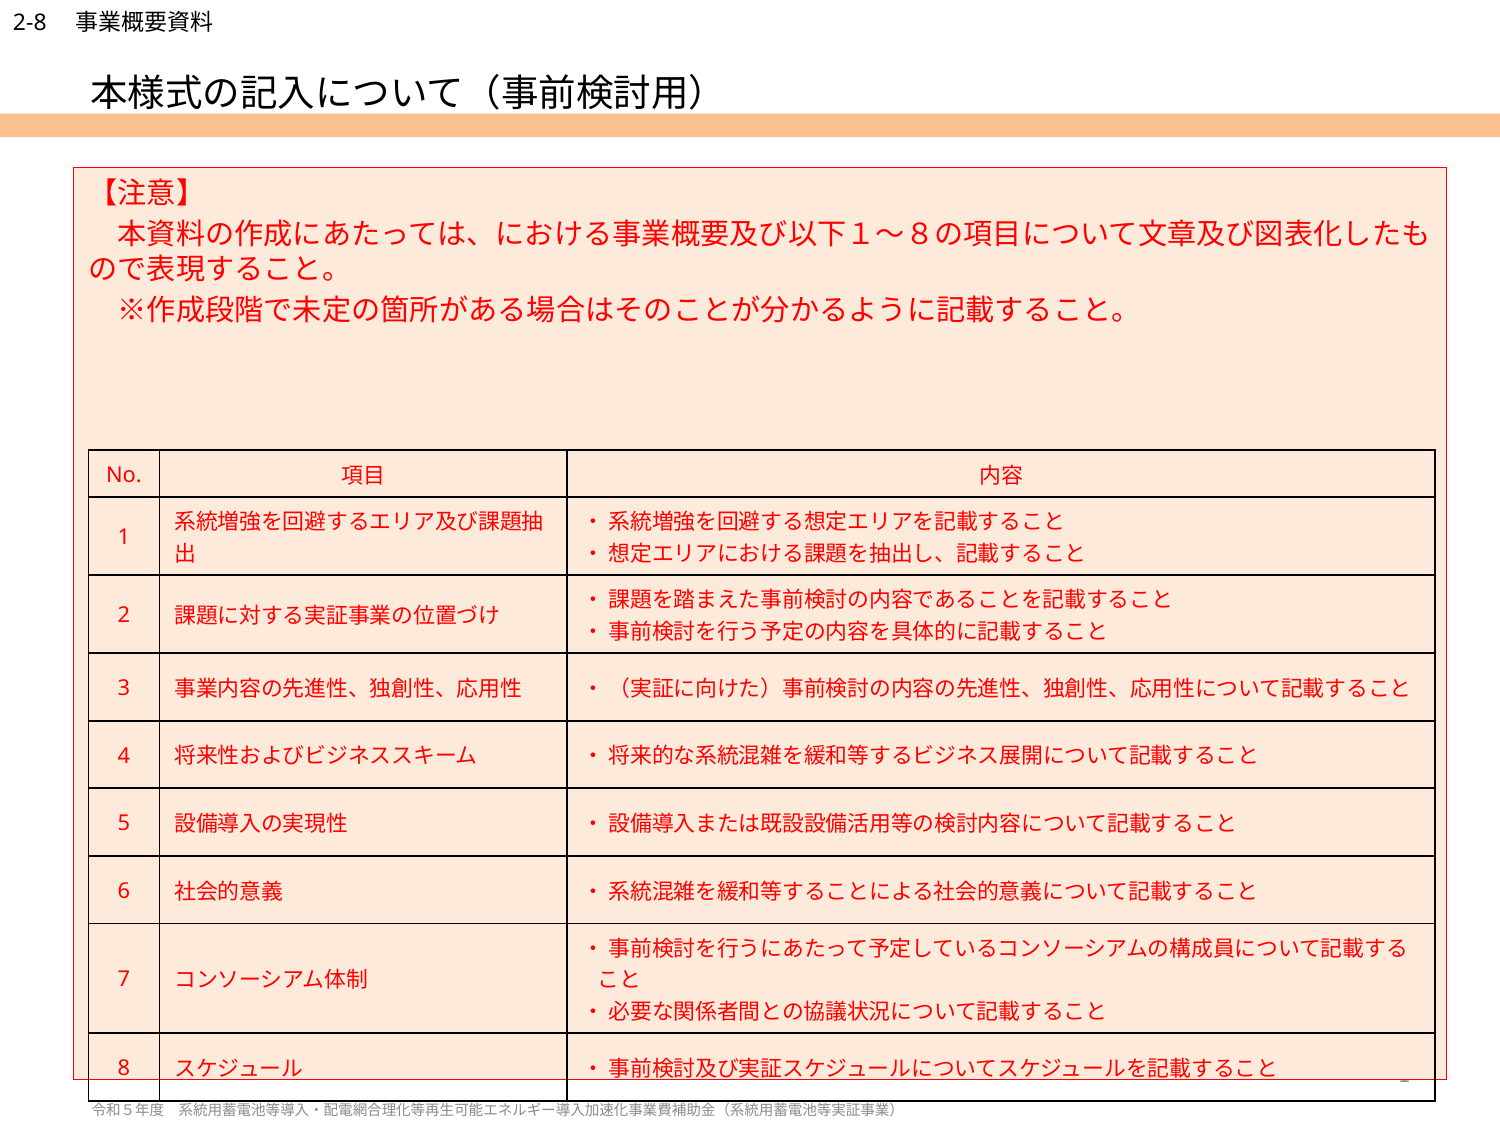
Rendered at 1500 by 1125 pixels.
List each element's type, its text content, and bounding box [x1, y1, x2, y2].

table_cell コンソーシアム体制 [160, 924, 566, 1032]
table_cell ・ 事前検討及び実証スケジュールについてスケジュールを記載すること [568, 1034, 1434, 1100]
table_header No. [89, 451, 159, 496]
table_cell ・ 事前検討を行うにあたって予定しているコンソーシアムの構成員について記載すること ・ 必要な関係者間との協議状況について記載すること [568, 924, 1434, 1032]
table_cell 4 [89, 722, 159, 787]
table_cell 1 [89, 498, 159, 574]
table_cell 3 [89, 654, 159, 720]
table_cell 事業内容の先進性、独創性、応用性 [160, 654, 566, 720]
table_header 項目 [160, 451, 566, 496]
table_cell 社会的意義 [160, 857, 566, 923]
table_cell 課題に対する実証事業の位置づけ [160, 576, 566, 652]
table_cell 系統増強を回避するエリア及び課題抽出 [160, 498, 566, 574]
table_cell 8 [89, 1034, 159, 1100]
table_cell ・ 課題を踏まえた事前検討の内容であることを記載すること ・ 事前検討を行う予定の内容を具体的に記載すること [568, 576, 1434, 652]
table_cell 5 [89, 789, 159, 855]
table_cell 設備導入の実現性 [160, 789, 566, 855]
table_cell ・ 設備導入または既設設備活用等の検討内容について記載すること [568, 789, 1434, 855]
title 本様式の記入について（事前検討用） [75, 45, 1425, 138]
table_cell スケジュール [160, 1034, 566, 1100]
table_cell 6 [89, 857, 159, 923]
table_cell ・ 系統混雑を緩和等することによる社会的意義について記載すること [568, 857, 1434, 923]
table_cell ・ 将来的な系統混雑を緩和等するビジネス展開について記載すること [568, 722, 1434, 787]
table_cell ・ 系統増強を回避する想定エリアを記載すること ・ 想定エリアにおける課題を抽出し、記載すること [568, 498, 1434, 574]
table_cell ・ （実証に向けた）事前検討の内容の先進性、独創性、応用性について記載すること [568, 654, 1434, 720]
list 【注意】 本資料の作成にあたっては、における事業概要及び以下１～８の項目について文章及び図表化したもので表現すること。 ※作成段階で未定の箇所がある場合はそのことが分かるように記載すること。 [73, 167, 1447, 1080]
table_cell 2 [89, 576, 159, 652]
table_header 内容 [568, 451, 1434, 496]
table_cell 将来性およびビジネススキーム [160, 722, 566, 787]
table_cell 7 [89, 924, 159, 1032]
